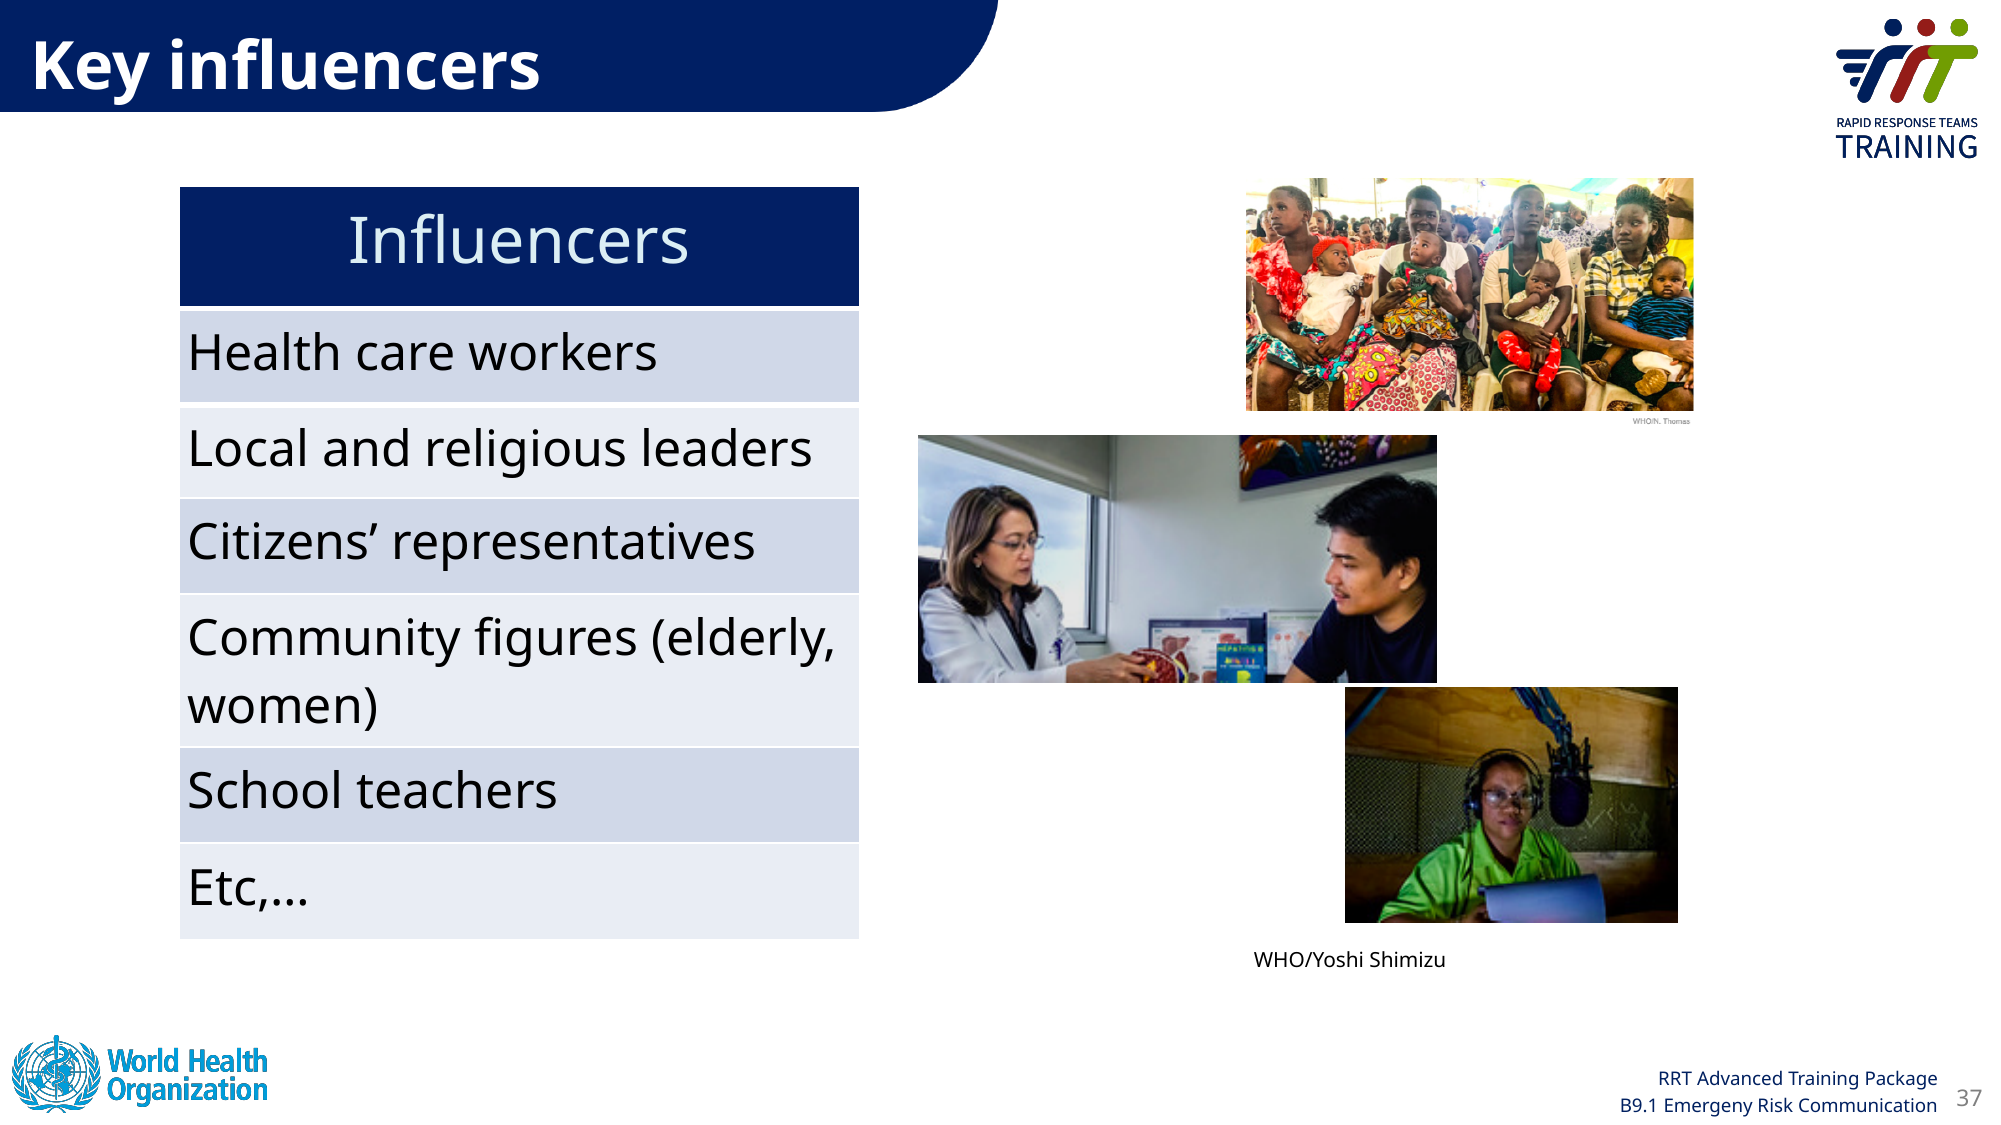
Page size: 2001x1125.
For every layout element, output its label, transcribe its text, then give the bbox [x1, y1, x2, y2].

picture [917, 435, 1438, 683]
picture [50, 1108, 62, 1113]
picture [22, 1062, 26, 1077]
picture [30, 1083, 37, 1091]
table_cell Local and religious leaders [180, 408, 859, 497]
picture [40, 1062, 47, 1070]
table_cell Health care workers [180, 311, 859, 402]
picture [34, 1054, 43, 1078]
picture [46, 1056, 54, 1062]
text_box Key influencers [22, 15, 1401, 122]
table_cell Community figures (elderly, women) [180, 595, 859, 746]
picture [71, 1053, 90, 1091]
table_cell Citizens’ representatives [180, 499, 859, 593]
table_cell Etc,… [180, 844, 859, 939]
picture [36, 1088, 78, 1105]
picture [1835, 19, 1978, 167]
picture [24, 1054, 36, 1087]
table_header Influencers [180, 187, 859, 306]
text_box WHO/Yoshi Shimizu [1246, 939, 1532, 980]
picture [0, 0, 999, 112]
table_cell School teachers [180, 748, 859, 842]
picture [1246, 178, 1695, 427]
picture [1345, 687, 1679, 923]
picture [12, 1083, 48, 1113]
picture [59, 1035, 267, 1113]
picture [12, 1035, 54, 1068]
